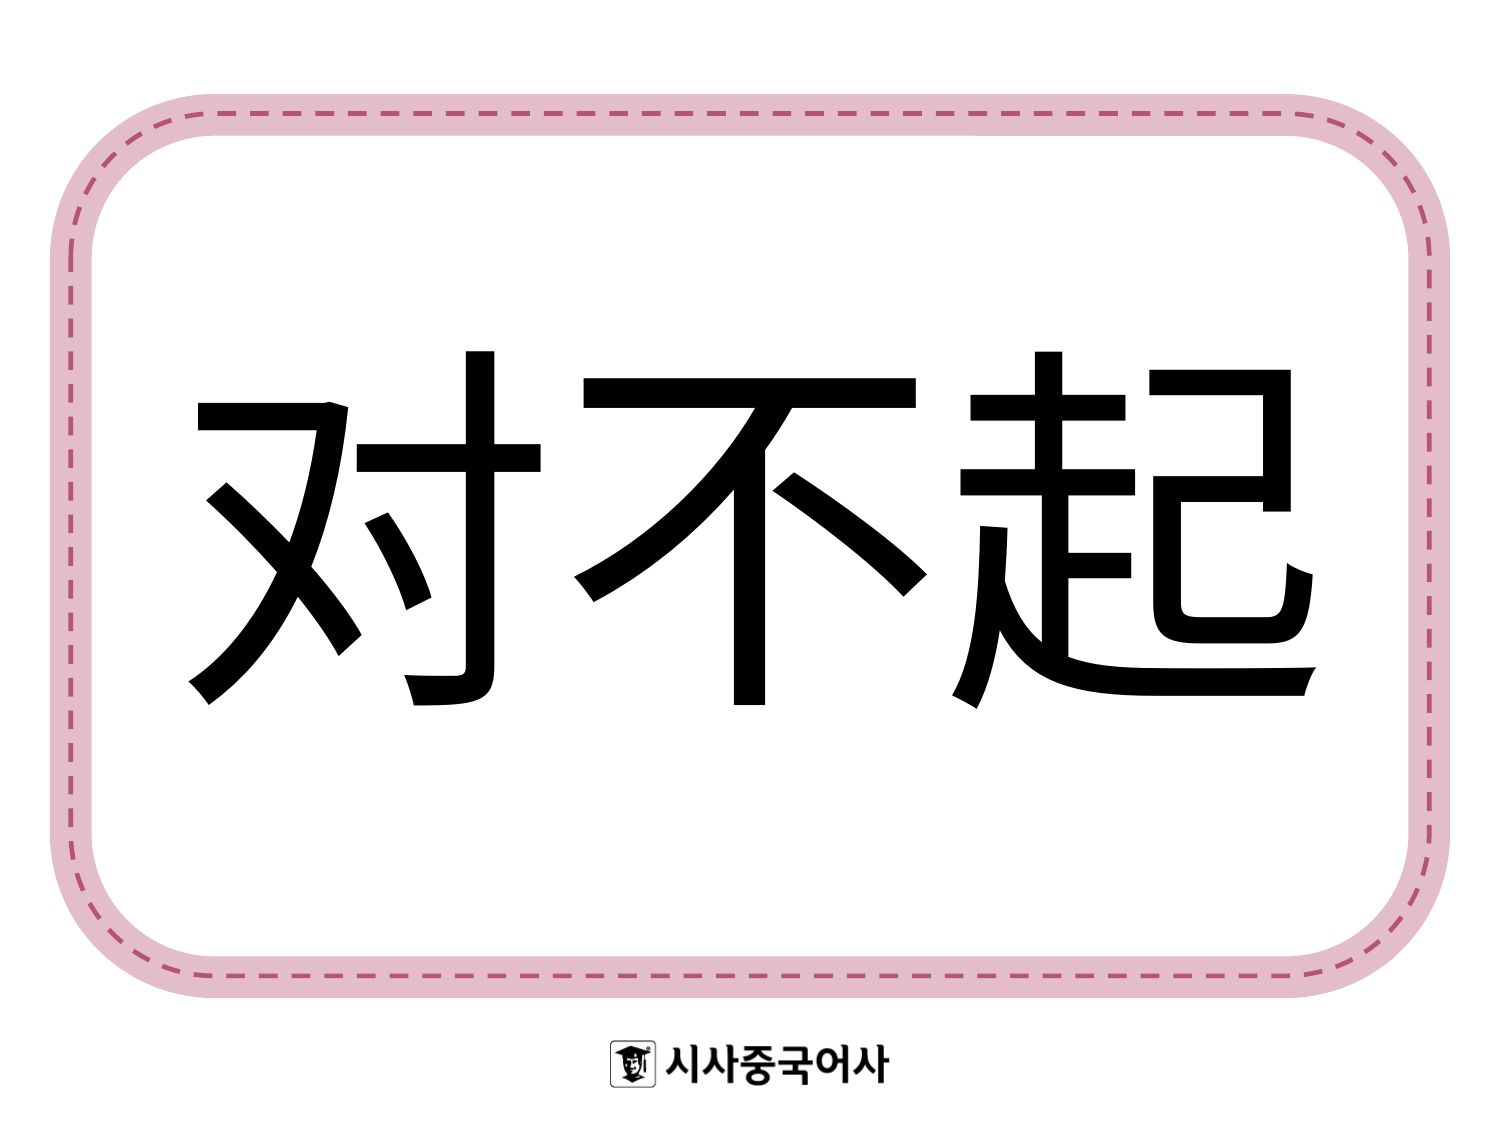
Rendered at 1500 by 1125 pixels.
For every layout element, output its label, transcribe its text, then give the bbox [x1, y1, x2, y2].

text_box 对不起 [145, 189, 1354, 853]
picture [602, 1034, 898, 1094]
